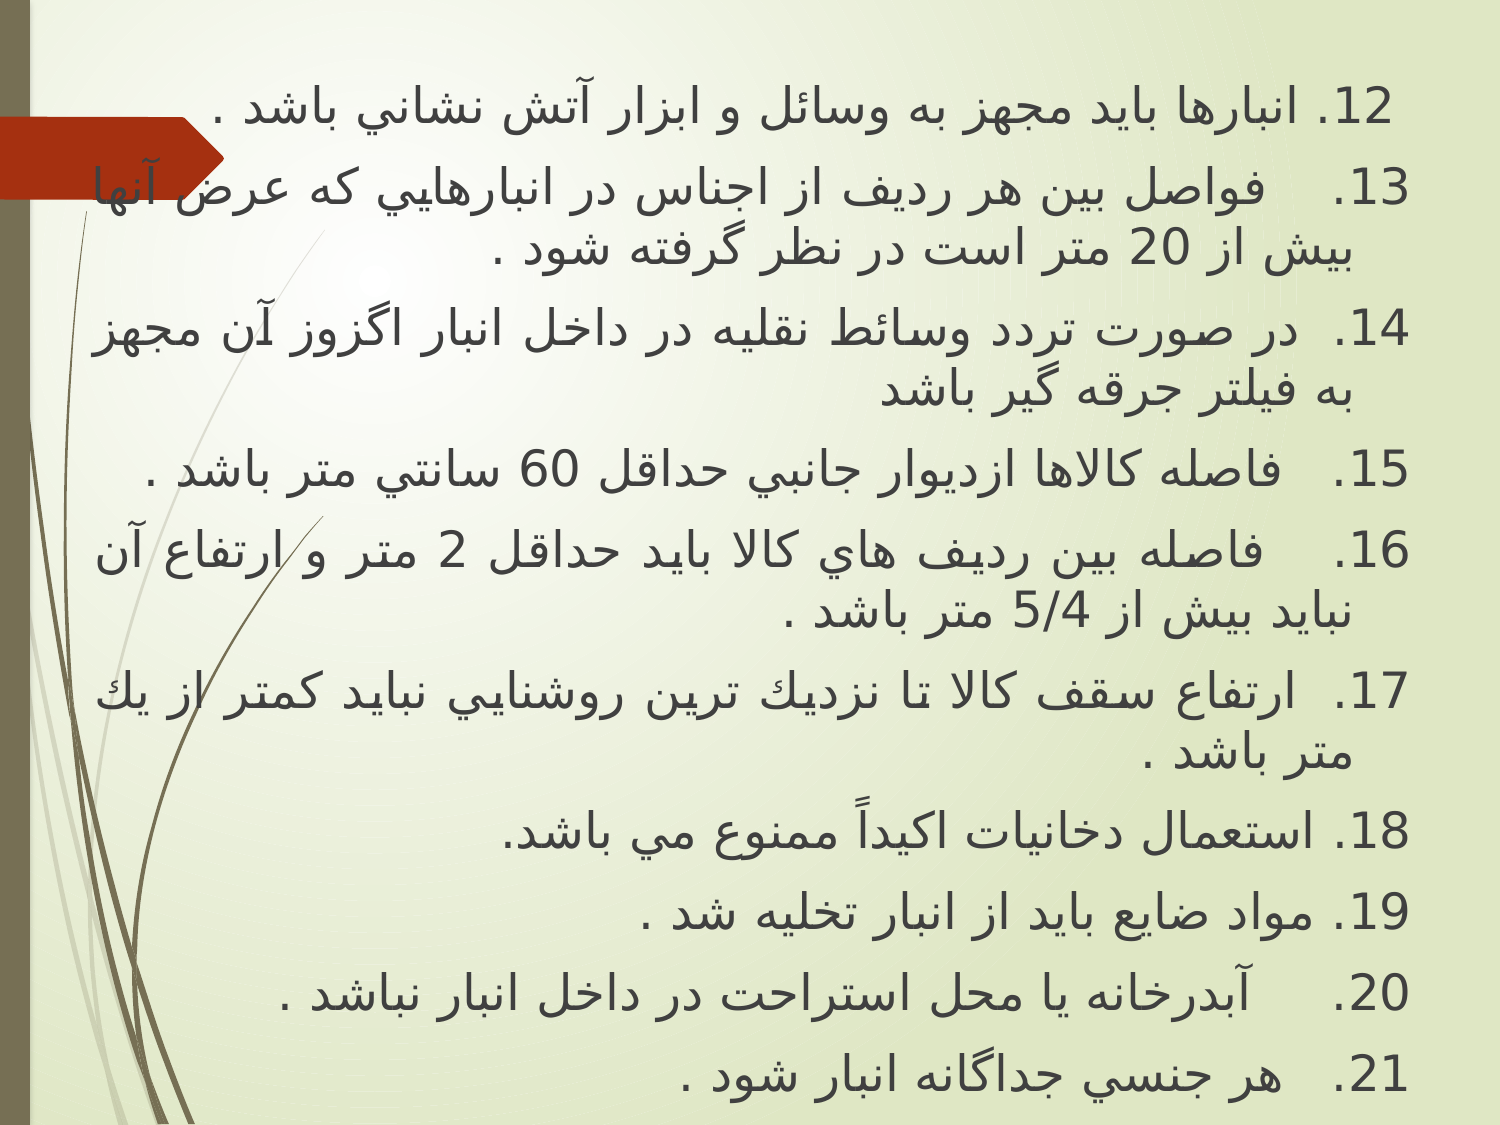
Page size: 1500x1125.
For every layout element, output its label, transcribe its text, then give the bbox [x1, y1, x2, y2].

list 12. انبارها بايد مجهز به وسائل و ابزار آتش نشاني باشد . 13. فواصل بين هر رديف از اجناس در انبارهايي كه عرض آنها بيش از 20 متر است در نظر گرفته شود . 14. در صورت تردد وسائط نقليه در داخل انبار اگزوز آن مجهز به فيلتر جرقه گير باشد 15. فاصله كالاها ازديوار جانبي حداقل 60 سانتي متر باشد . 16. فاصله بين رديف هاي كالا بايد حداقل 2 متر و ارتفاع آن نبايد بيش از 5/4 متر باشد . 17. ارتفاع سقف كالا تا نزديك ترين روشنايي نبايد كمتر از يك متر باشد . 18. استعمال دخانيات اكيداً ممنوع مي باشد. 19. مواد ضايع بايد از انبار تخليه شد . 20. آبدرخانه يا محل استراحت در داخل انبار نباشد . 21. هر جنسي جداگانه انبار شود . [76, 66, 1427, 985]
